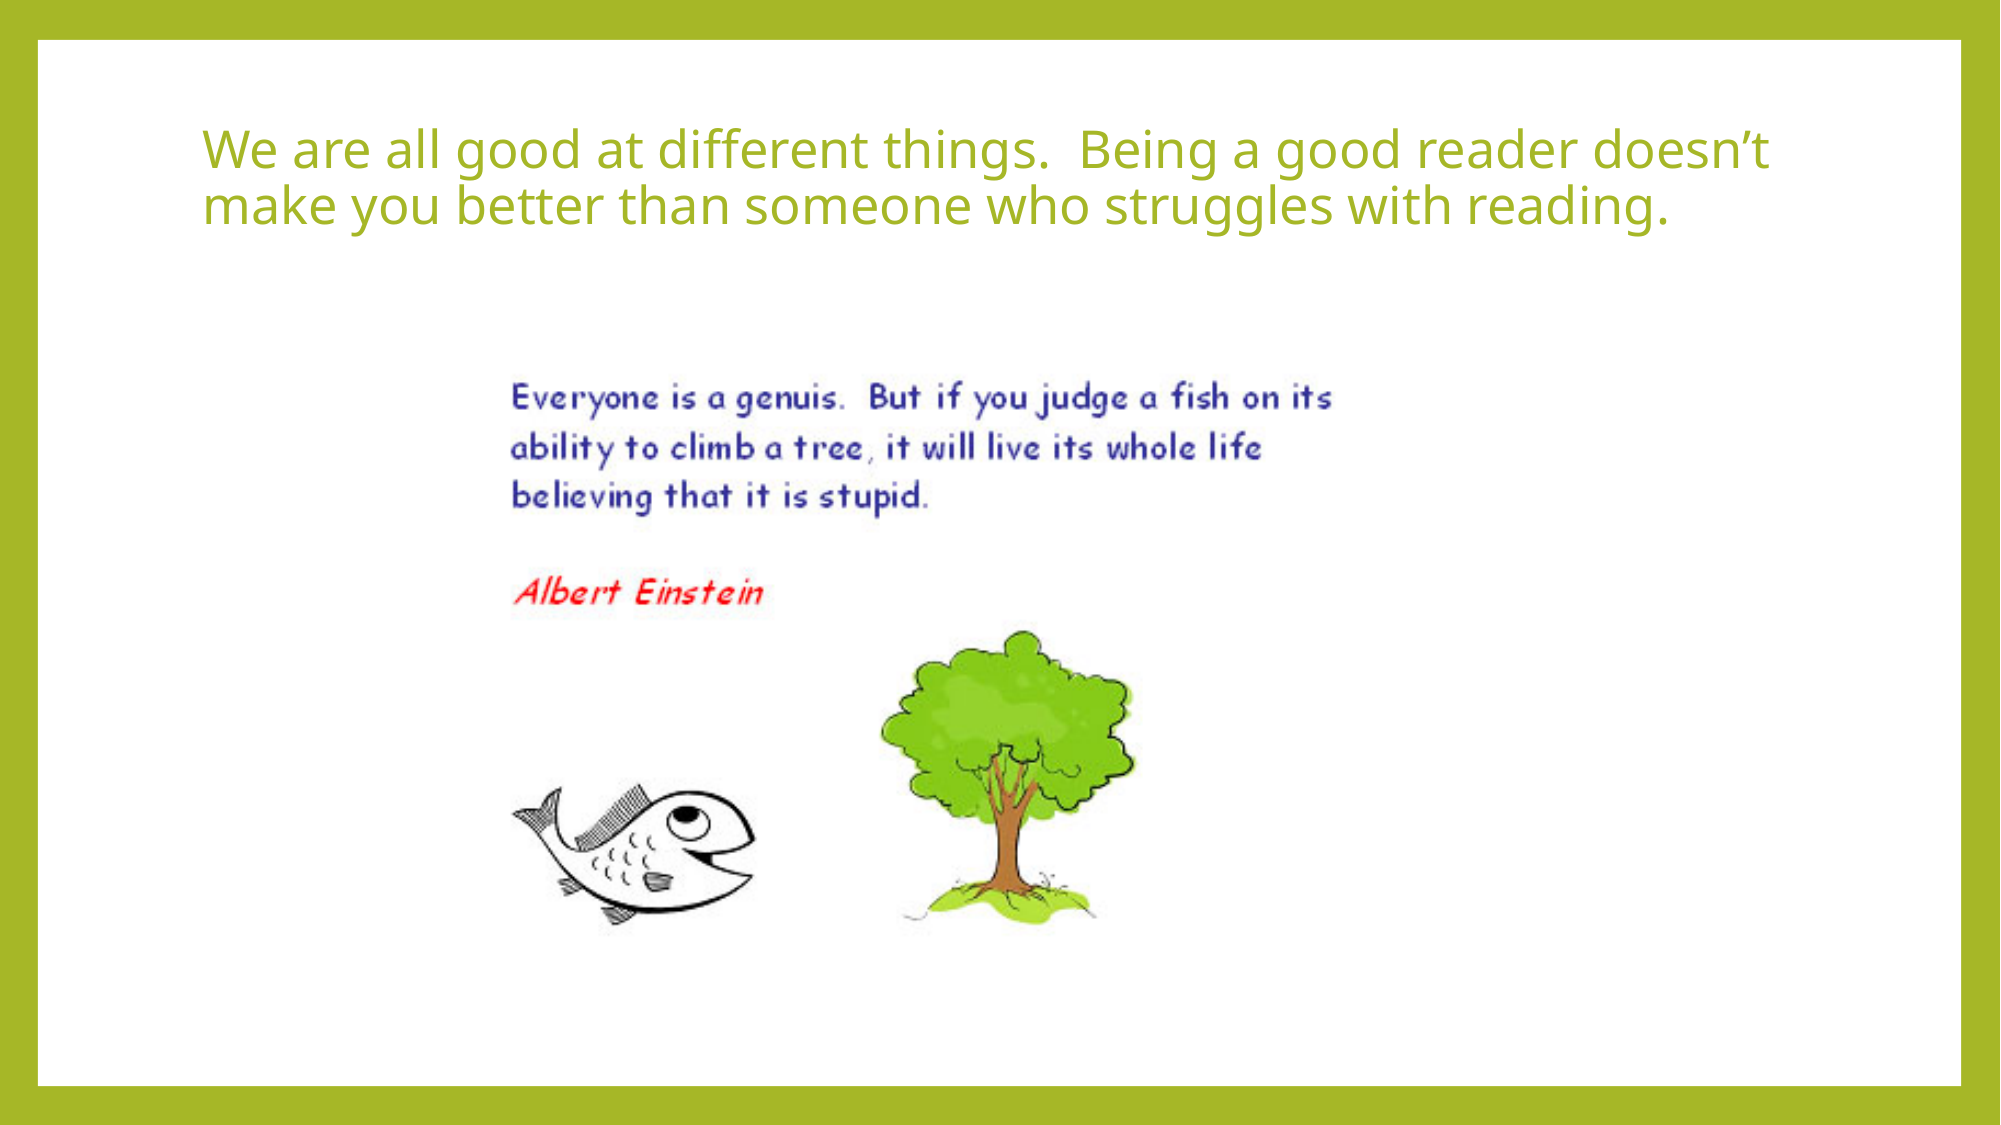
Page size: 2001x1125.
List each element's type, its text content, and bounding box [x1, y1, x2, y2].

title We are all good at different things. Being a good reader doesn’t make you better than someone who struggles with reading. [187, 99, 1808, 323]
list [459, 322, 1475, 1011]
